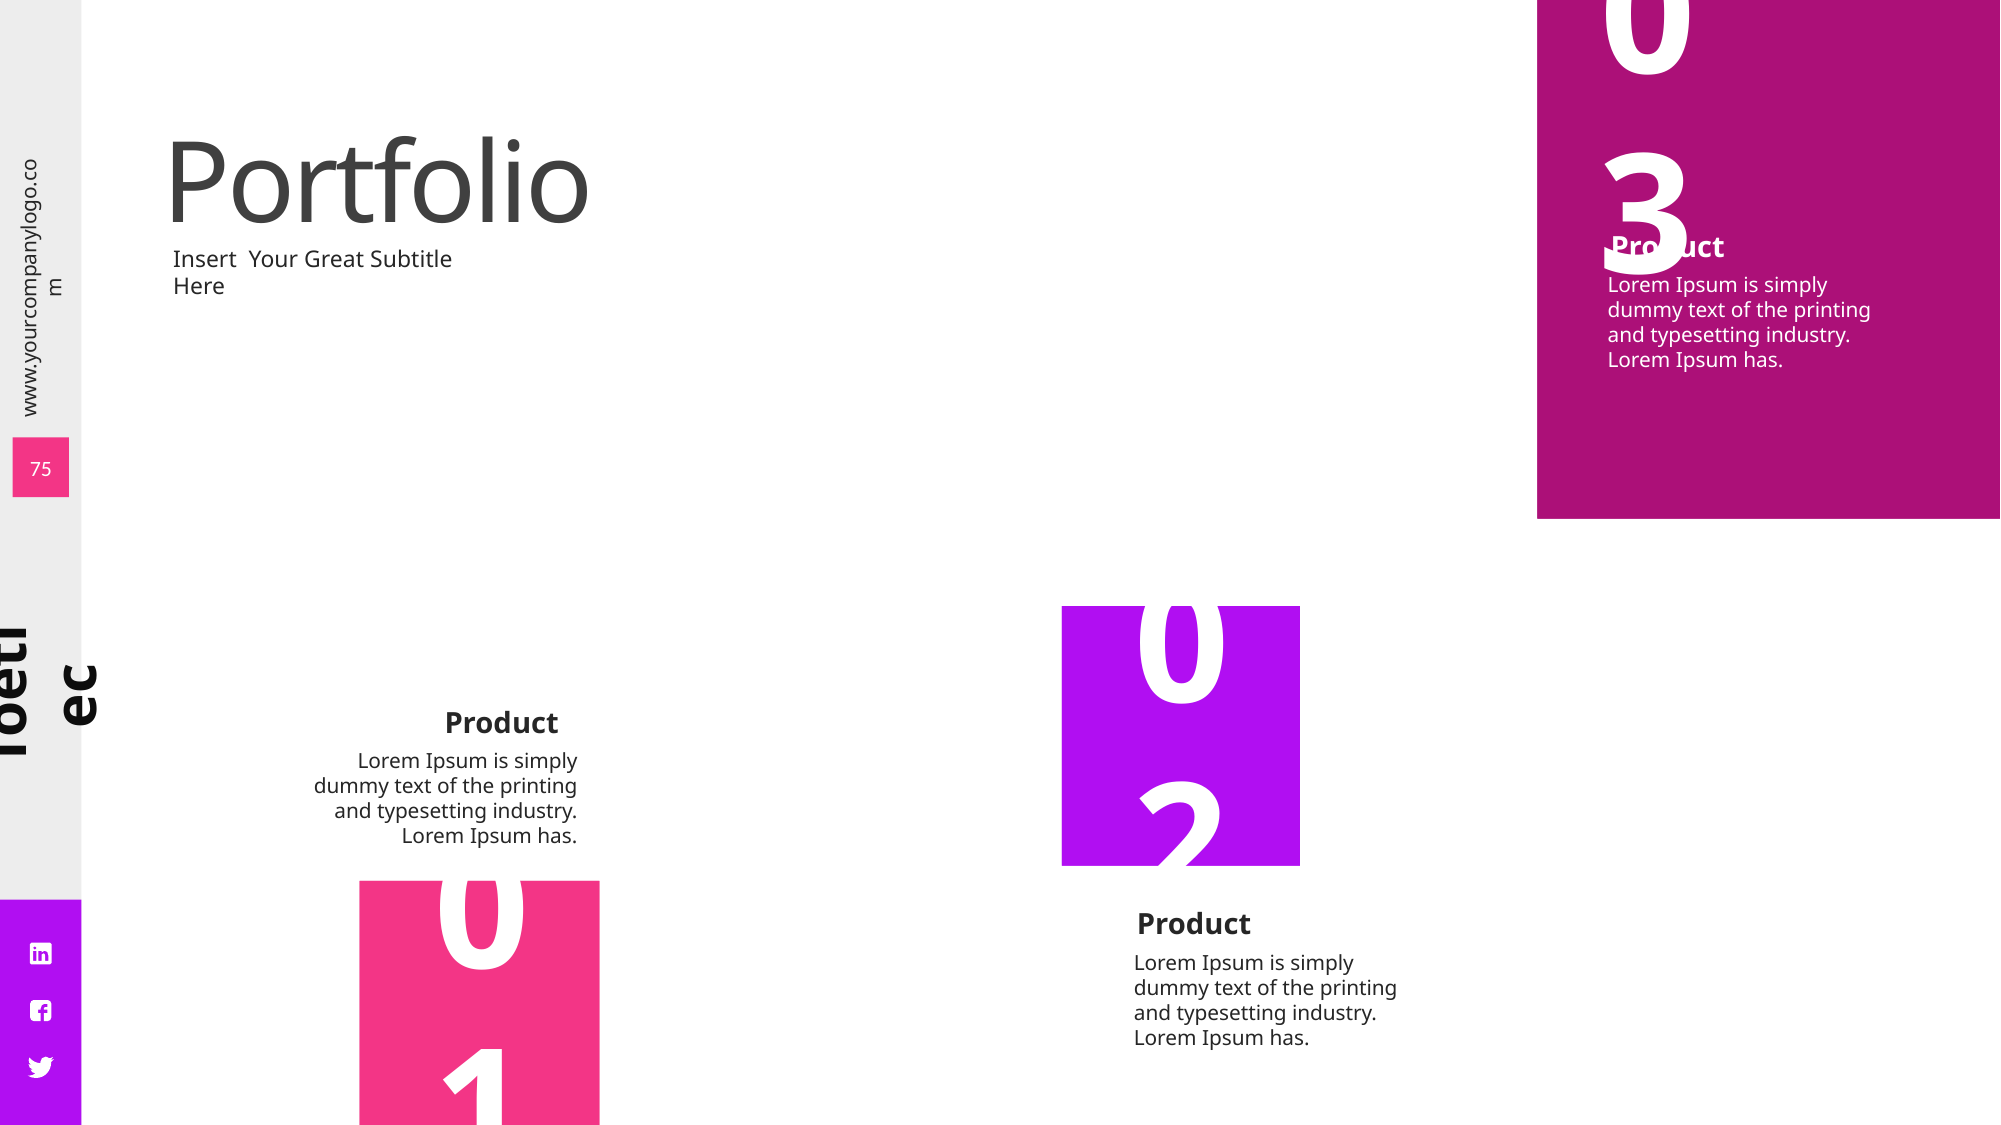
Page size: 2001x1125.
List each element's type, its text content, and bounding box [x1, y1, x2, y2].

text_box Product [345, 685, 582, 743]
slide_number 75 [12, 437, 69, 498]
text_box 01 [407, 922, 555, 1081]
text_box Product [1121, 886, 1359, 959]
text_box 03 [1564, 28, 1729, 186]
text_box Lorem Ipsum is simply dummy text of the printing and typesetting industry. Lorem Ipsum has. [300, 743, 582, 853]
text_box Lorem Ipsum is simply dummy text of the printing and typesetting industry. Lorem Ipsum has. [1129, 945, 1412, 1054]
text_box 02 [1107, 657, 1254, 815]
text_box Insert Your Great Subtitle Here [158, 237, 512, 307]
text_box [1538, 0, 2000, 518]
text_box [1062, 607, 1301, 867]
text_box Product [1595, 208, 1832, 282]
picture [599, 0, 2000, 1125]
text_box [359, 880, 599, 1125]
text_box Portfolio [147, 117, 1062, 239]
text_box Lorem Ipsum is simply dummy text of the printing and typesetting industry. Lorem Ipsum has. [1603, 267, 1886, 377]
